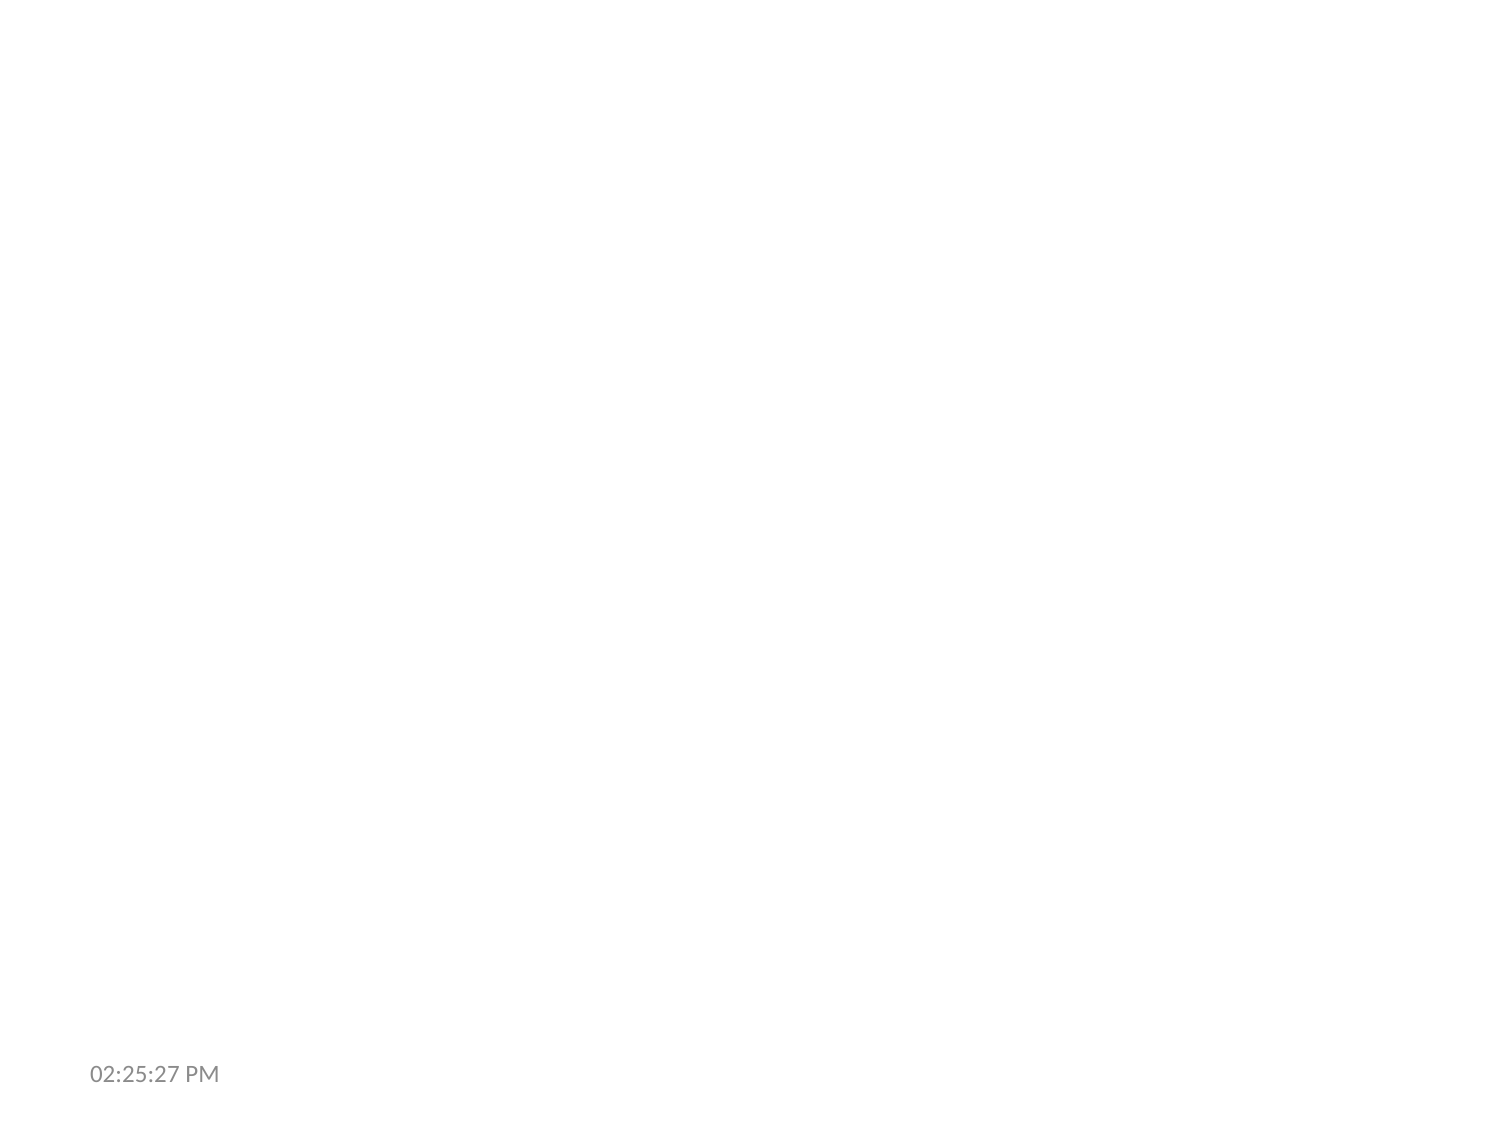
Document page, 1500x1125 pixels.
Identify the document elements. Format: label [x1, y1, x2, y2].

slide_number [75, 1042, 425, 1103]
